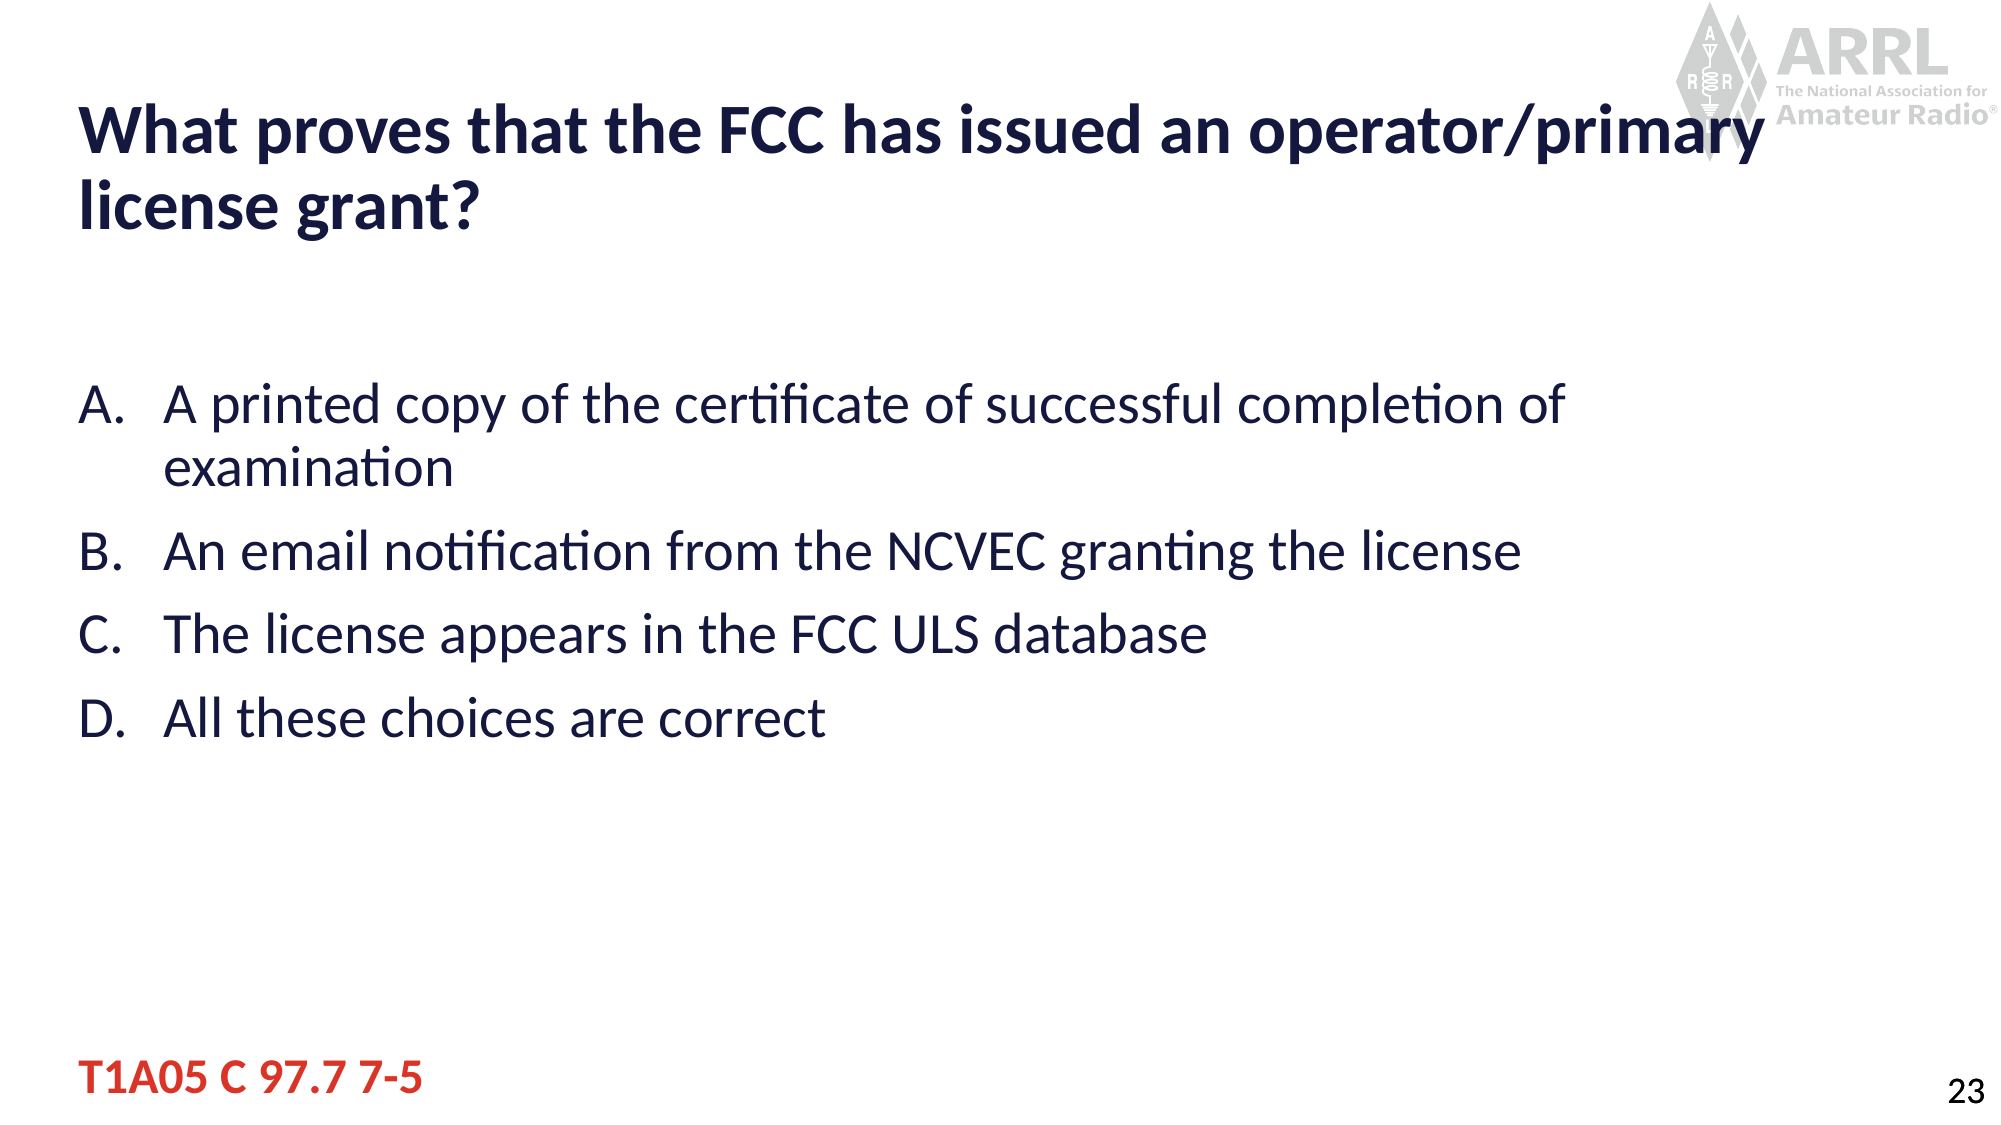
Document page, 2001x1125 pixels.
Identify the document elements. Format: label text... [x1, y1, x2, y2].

picture [1674, 0, 2000, 164]
list A printed copy of the certificate of successful completion of examination An email notification from the NCVEC granting the license The license appears in the FCC ULS database All these choices are correct [63, 365, 1863, 989]
title What proves that the FCC has issued an operator/primary license grant? [63, 59, 1863, 278]
text_box T1A05 C 97.7 7-5 [63, 1036, 921, 1112]
